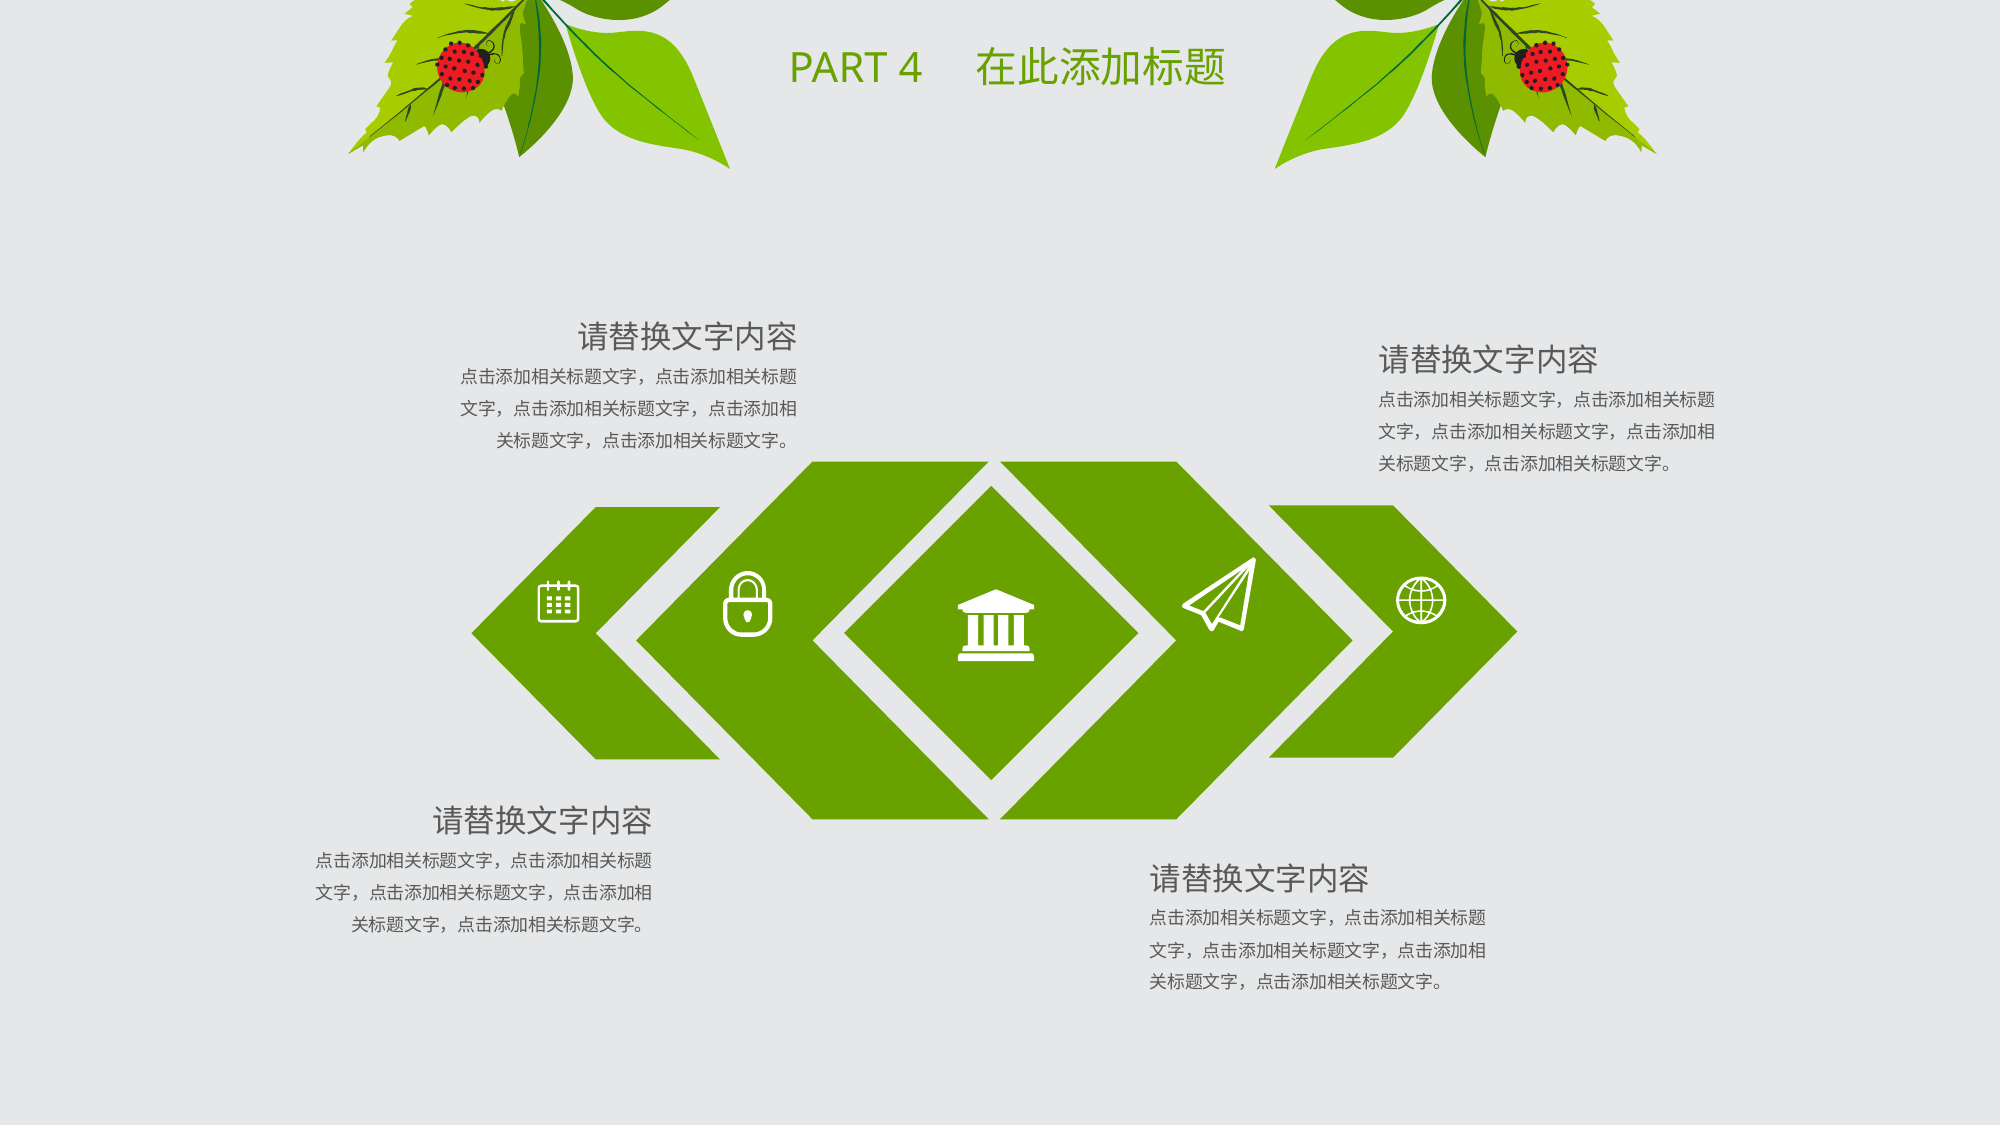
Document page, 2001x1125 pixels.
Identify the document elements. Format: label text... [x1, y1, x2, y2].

text_box 请替换文字内容 点击添加相关标题文字，点击添加相关标题文字，点击添加相关标题文字，点击添加相关标题文字，点击添加相关标题文字。 [1134, 832, 1519, 1000]
text_box 请替换文字内容 点击添加相关标题文字，点击添加相关标题文字，点击添加相关标题文字，点击添加相关标题文字，点击添加相关标题文字。 [429, 290, 813, 459]
text_box [469, 506, 723, 761]
text_box 请替换文字内容 点击添加相关标题文字，点击添加相关标题文字，点击添加相关标题文字，点击添加相关标题文字，点击添加相关标题文字。 [1363, 313, 1748, 482]
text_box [364, 0, 1641, 176]
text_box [844, 485, 1139, 781]
text_box [1266, 504, 1519, 759]
text_box [1181, 557, 1256, 632]
text_box [997, 460, 1355, 821]
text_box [537, 580, 580, 623]
text_box [634, 460, 992, 821]
text_box 请替换文字内容 点击添加相关标题文字，点击添加相关标题文字，点击添加相关标题文字，点击添加相关标题文字，点击添加相关标题文字。 [284, 774, 668, 943]
text_box [1396, 576, 1447, 625]
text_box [723, 570, 773, 637]
